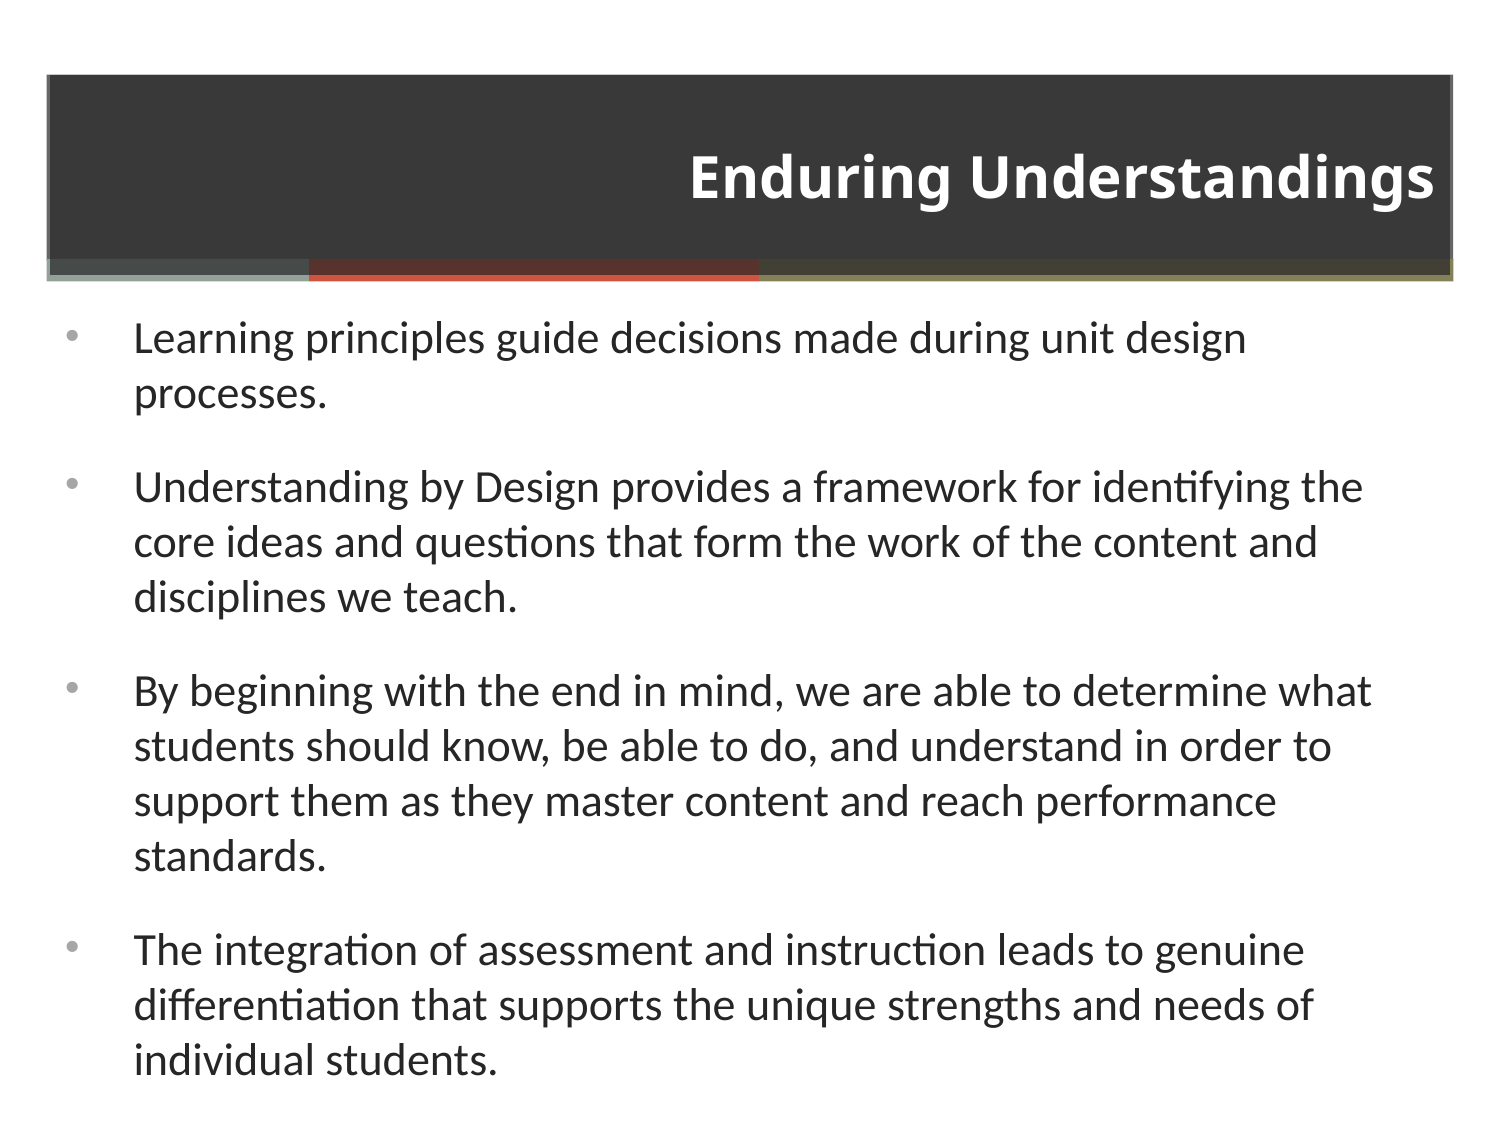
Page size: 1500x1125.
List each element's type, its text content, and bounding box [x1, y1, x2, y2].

title Enduring Understandings [50, 75, 1450, 275]
list Learning principles guide decisions made during unit design processes. Understanding by Design provides a framework for identifying the core ideas and questions that form the work of the content and disciplines we teach. By beginning with the end in mind, we are able to determine what students should know, be able to do, and understand in order to support them as they master content and reach performance standards. The integration of assessment and instruction leads to genuine differentiation that supports the unique strengths and needs of individual students. [50, 299, 1450, 1100]
